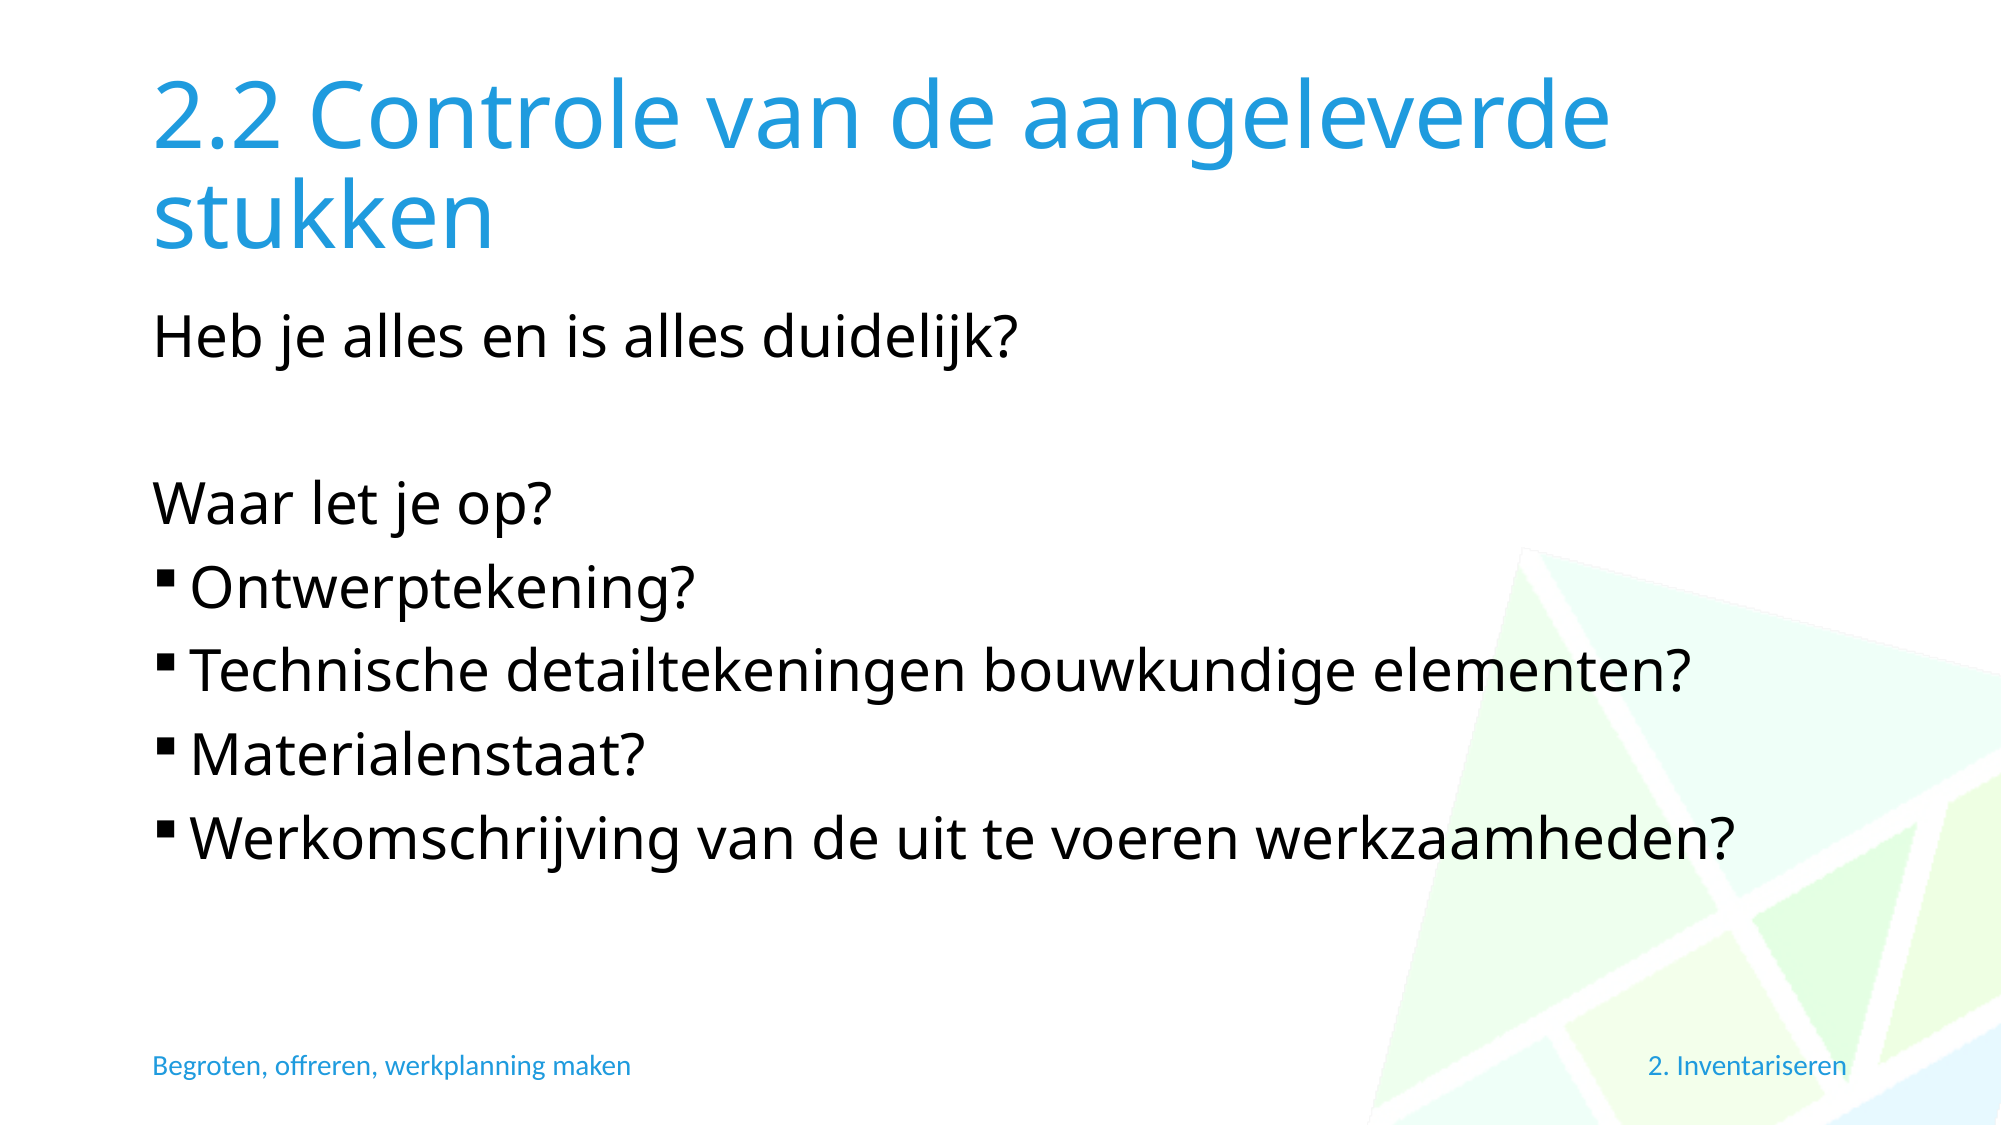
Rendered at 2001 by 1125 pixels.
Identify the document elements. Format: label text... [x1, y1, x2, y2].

list Heb je alles en is alles duidelijk? Waar let je op? Ontwerptekening? Technische detailtekeningen bouwkundige elementen? Materialenstaat? Werkomschrijving van de uit te voeren werkzaamheden? [137, 299, 1863, 1014]
list Begroten, offreren, werkplanning maken [137, 1042, 664, 1087]
list 2. Inventariseren [1412, 1042, 1863, 1103]
title 2.2 Controle van de aangeleverde stukken [137, 59, 1863, 278]
